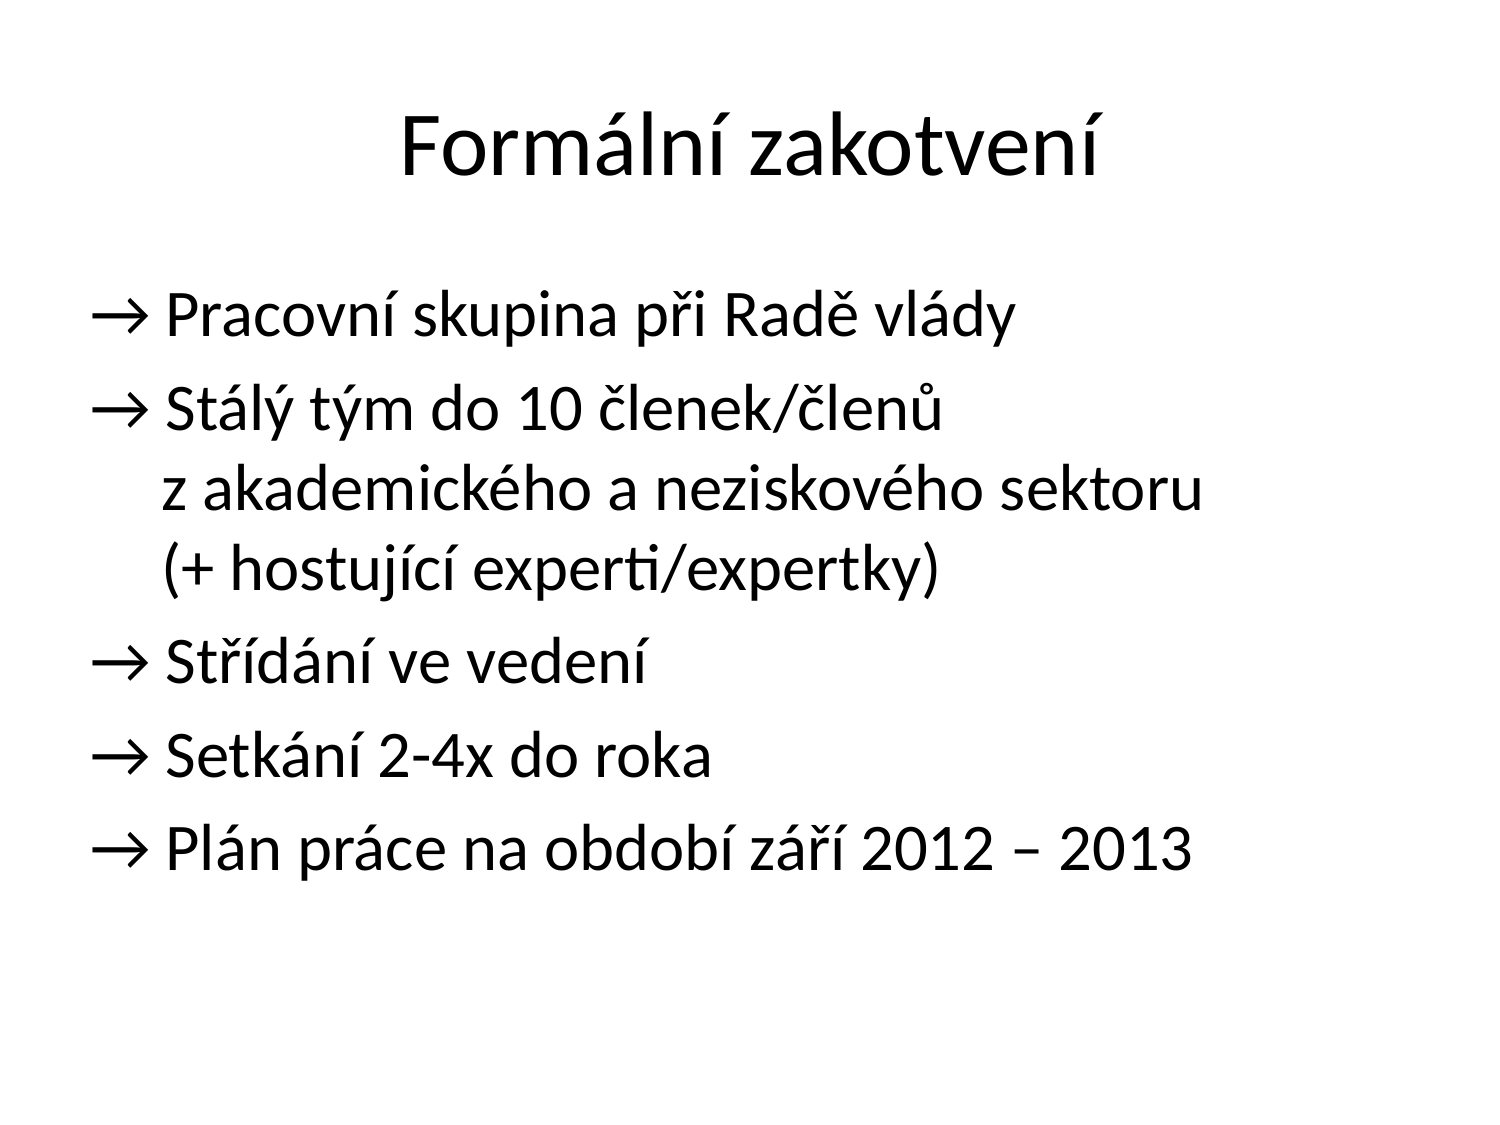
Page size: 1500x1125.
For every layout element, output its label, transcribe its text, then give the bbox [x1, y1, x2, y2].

title Formální zakotvení [75, 45, 1425, 233]
list → Pracovní skupina při Radě vlády → Stálý tým do 10 členek/členů z akademického a neziskového sektoru (+ hostující experti/expertky) → Střídání ve vedení → Setkání 2-4x do roka → Plán práce na období září 2012 – 2013 [75, 262, 1425, 1005]
